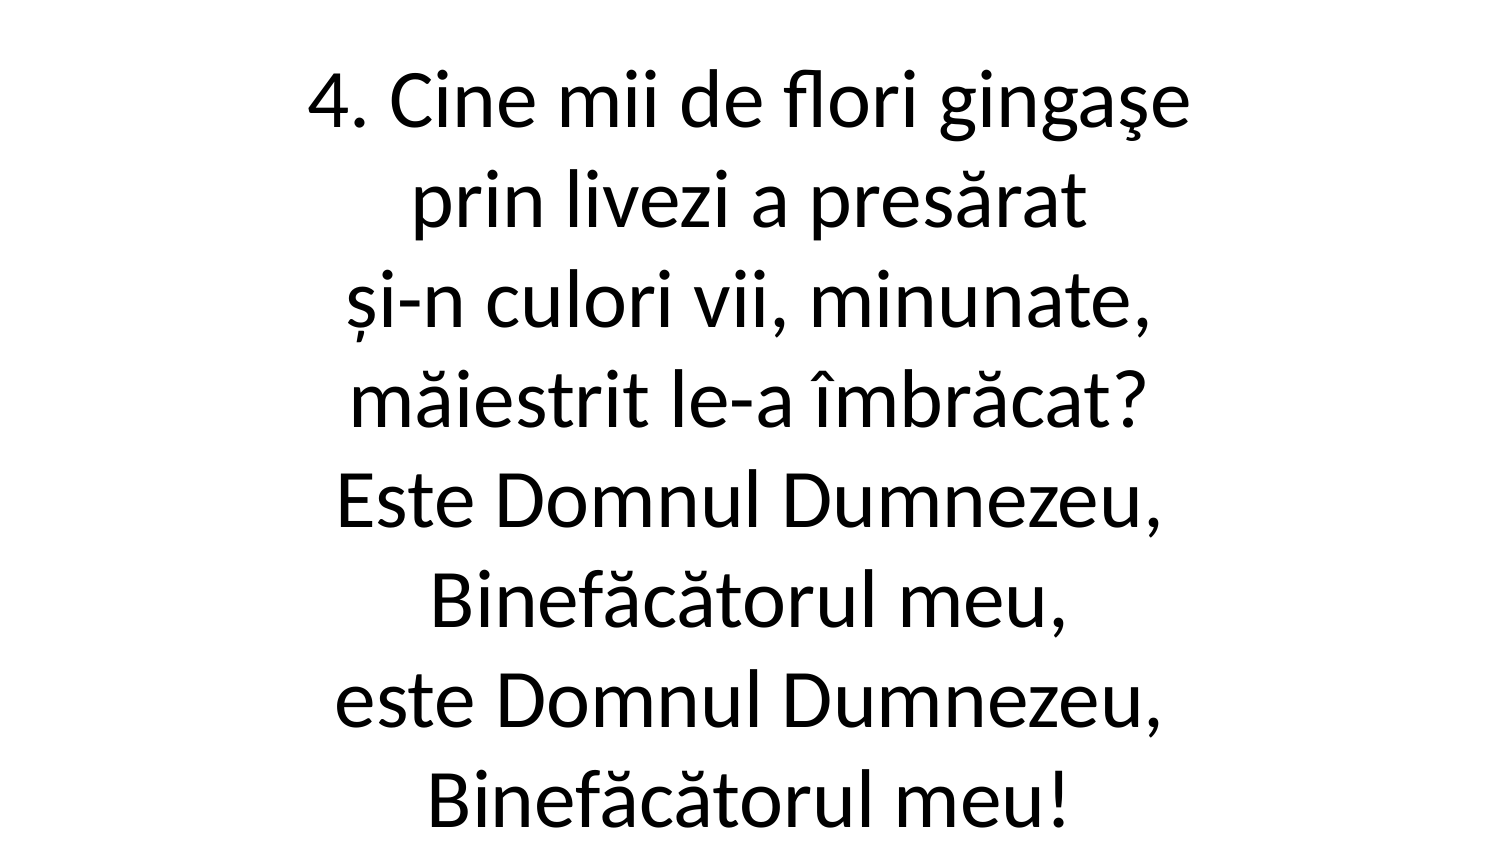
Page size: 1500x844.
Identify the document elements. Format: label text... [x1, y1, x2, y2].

text_box 4. Cine mii de flori gingaşe prin livezi a presărat și-n culori vii, minunate, măiestrit le-a îmbrăcat? Este Domnul Dumnezeu, Binefăcătorul meu, este Domnul Dumnezeu, Binefăcătorul meu! [292, 0, 1208, 844]
